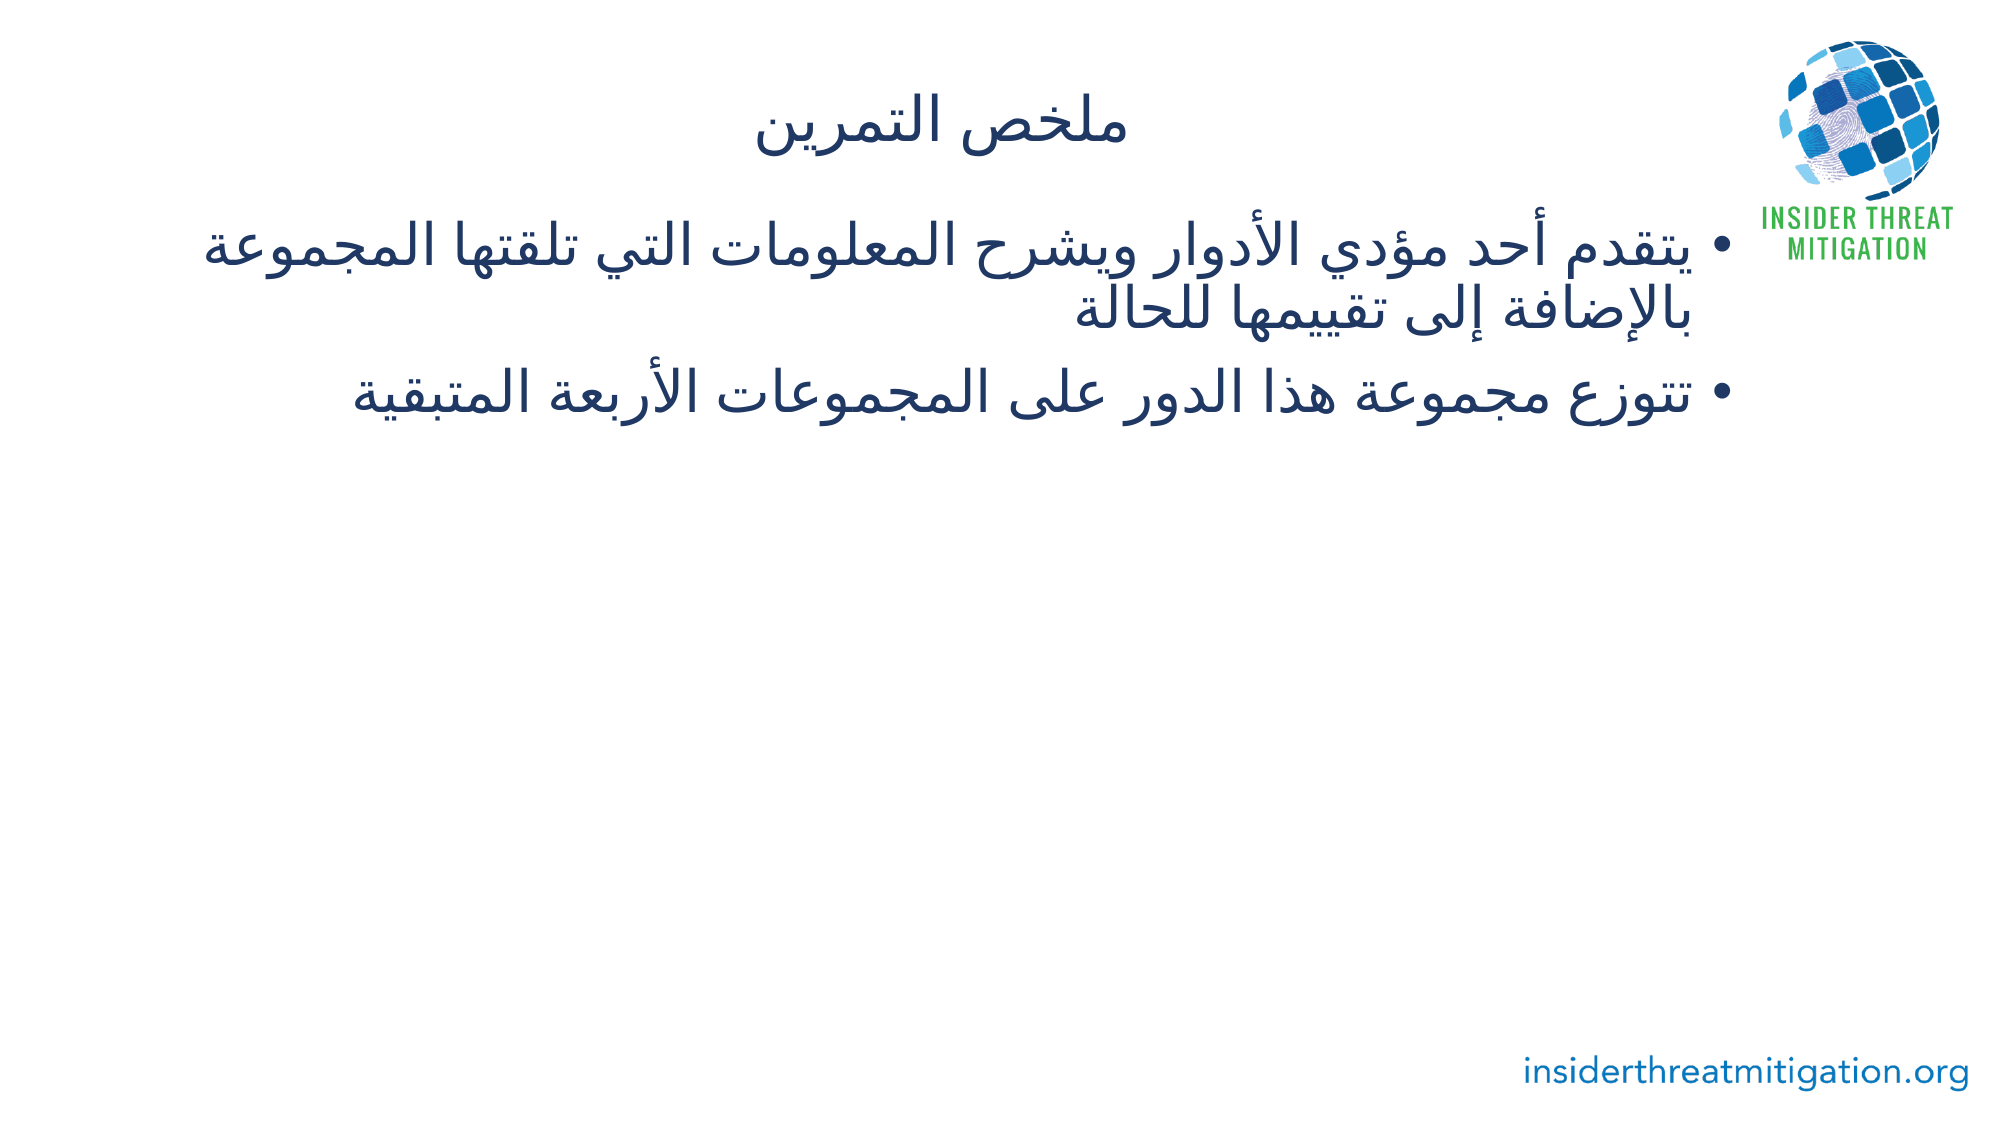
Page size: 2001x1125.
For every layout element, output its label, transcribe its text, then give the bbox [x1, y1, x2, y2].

picture [1758, 20, 1968, 281]
picture [1478, 994, 2000, 1125]
list يتقدم أحد مؤدي الأدوار ويشرح المعلومات التي تلقتها المجموعة بالإضافة إلى تقييمها للحالة تتوزع مجموعة هذا الدور على المجموعات الأربعة المتبقية [137, 207, 1748, 1014]
title ملخص التمرين [137, 59, 1748, 183]
